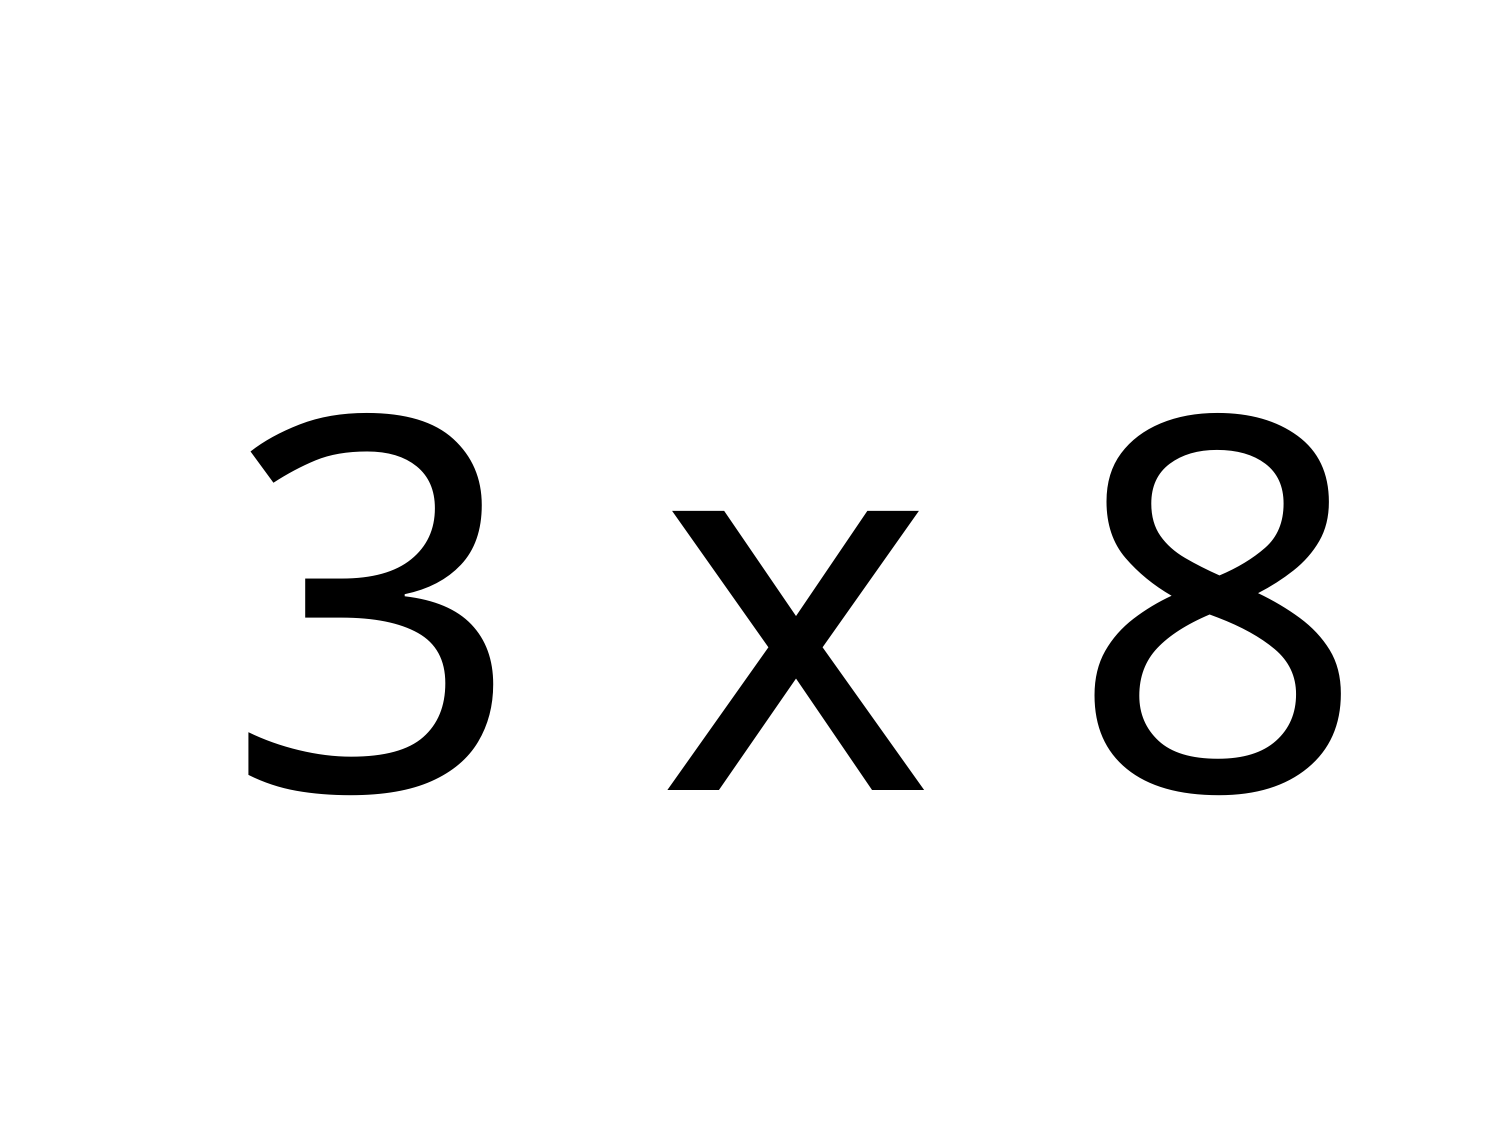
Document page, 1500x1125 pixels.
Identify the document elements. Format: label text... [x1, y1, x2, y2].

list 3 x 8 [75, 262, 1425, 1005]
